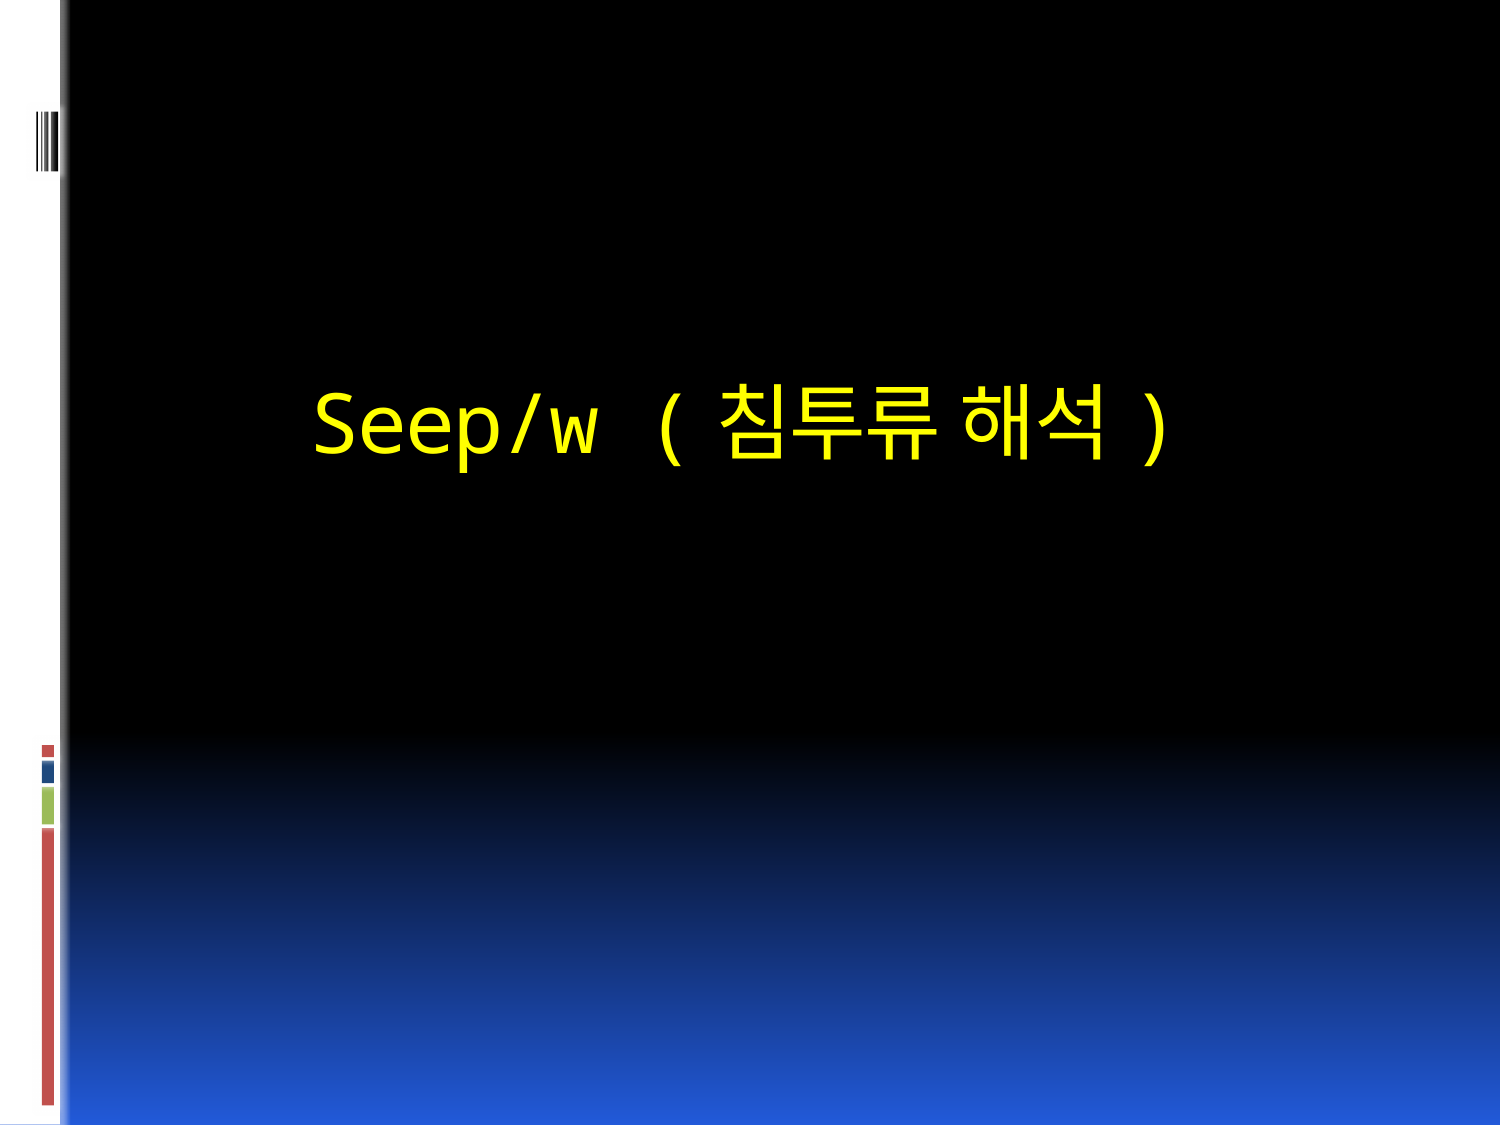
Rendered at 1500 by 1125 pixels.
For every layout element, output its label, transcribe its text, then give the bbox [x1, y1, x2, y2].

title Seep/w (침투류 해석) [70, 363, 1421, 551]
